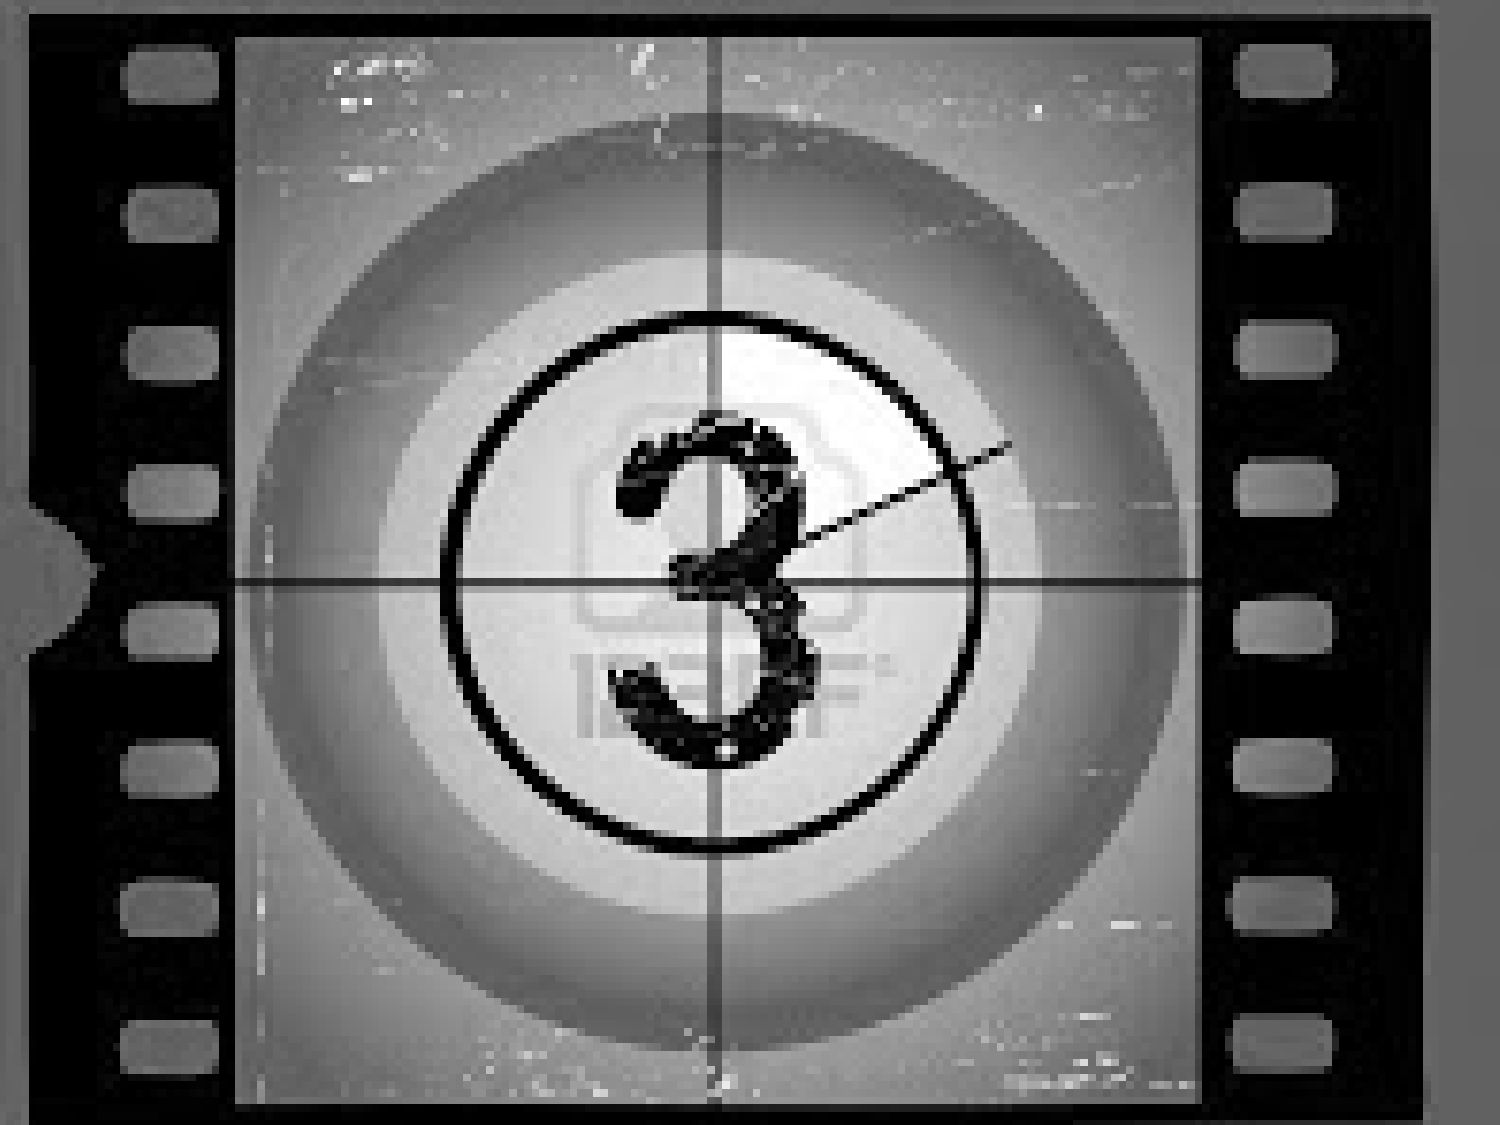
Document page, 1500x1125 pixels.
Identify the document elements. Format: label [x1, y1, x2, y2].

list [0, 0, 1500, 1125]
